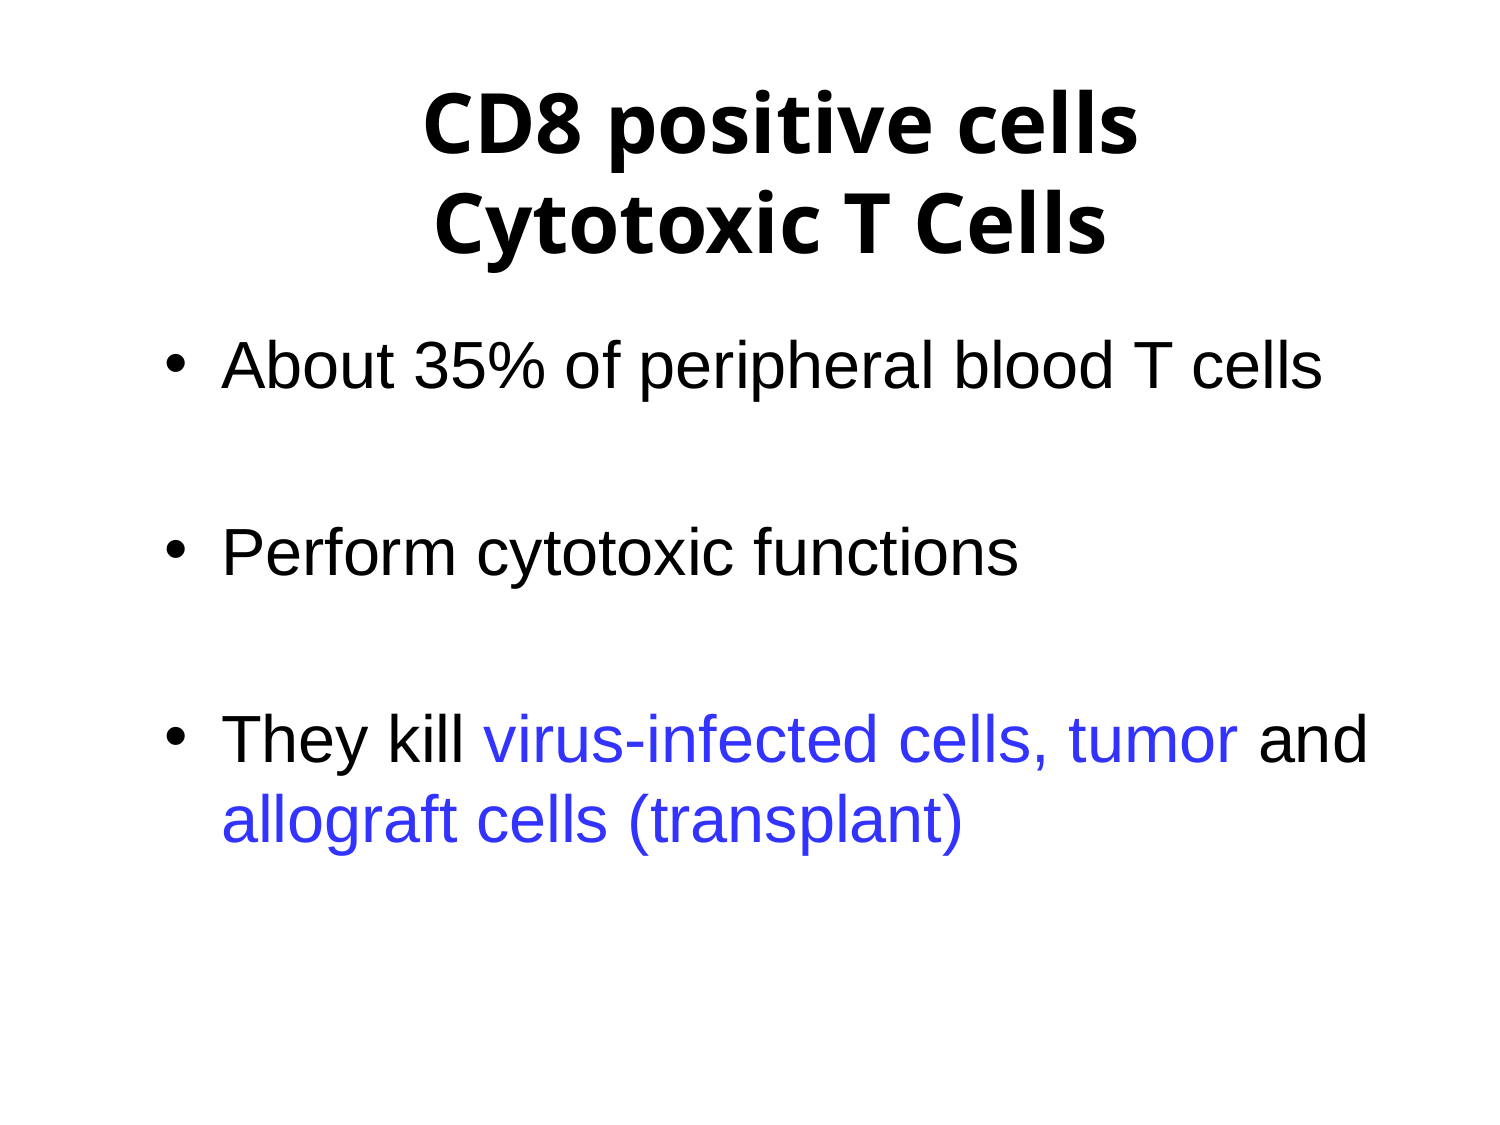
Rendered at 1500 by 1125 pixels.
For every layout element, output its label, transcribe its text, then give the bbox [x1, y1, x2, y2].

text_box CD8 positive cells Cytotoxic T Cells [142, 62, 1421, 236]
text_box About 35% of peripheral blood T cells Perform cytotoxic functions They kill virus-infected cells, tumor and allograft cells (transplant) [149, 314, 1425, 990]
